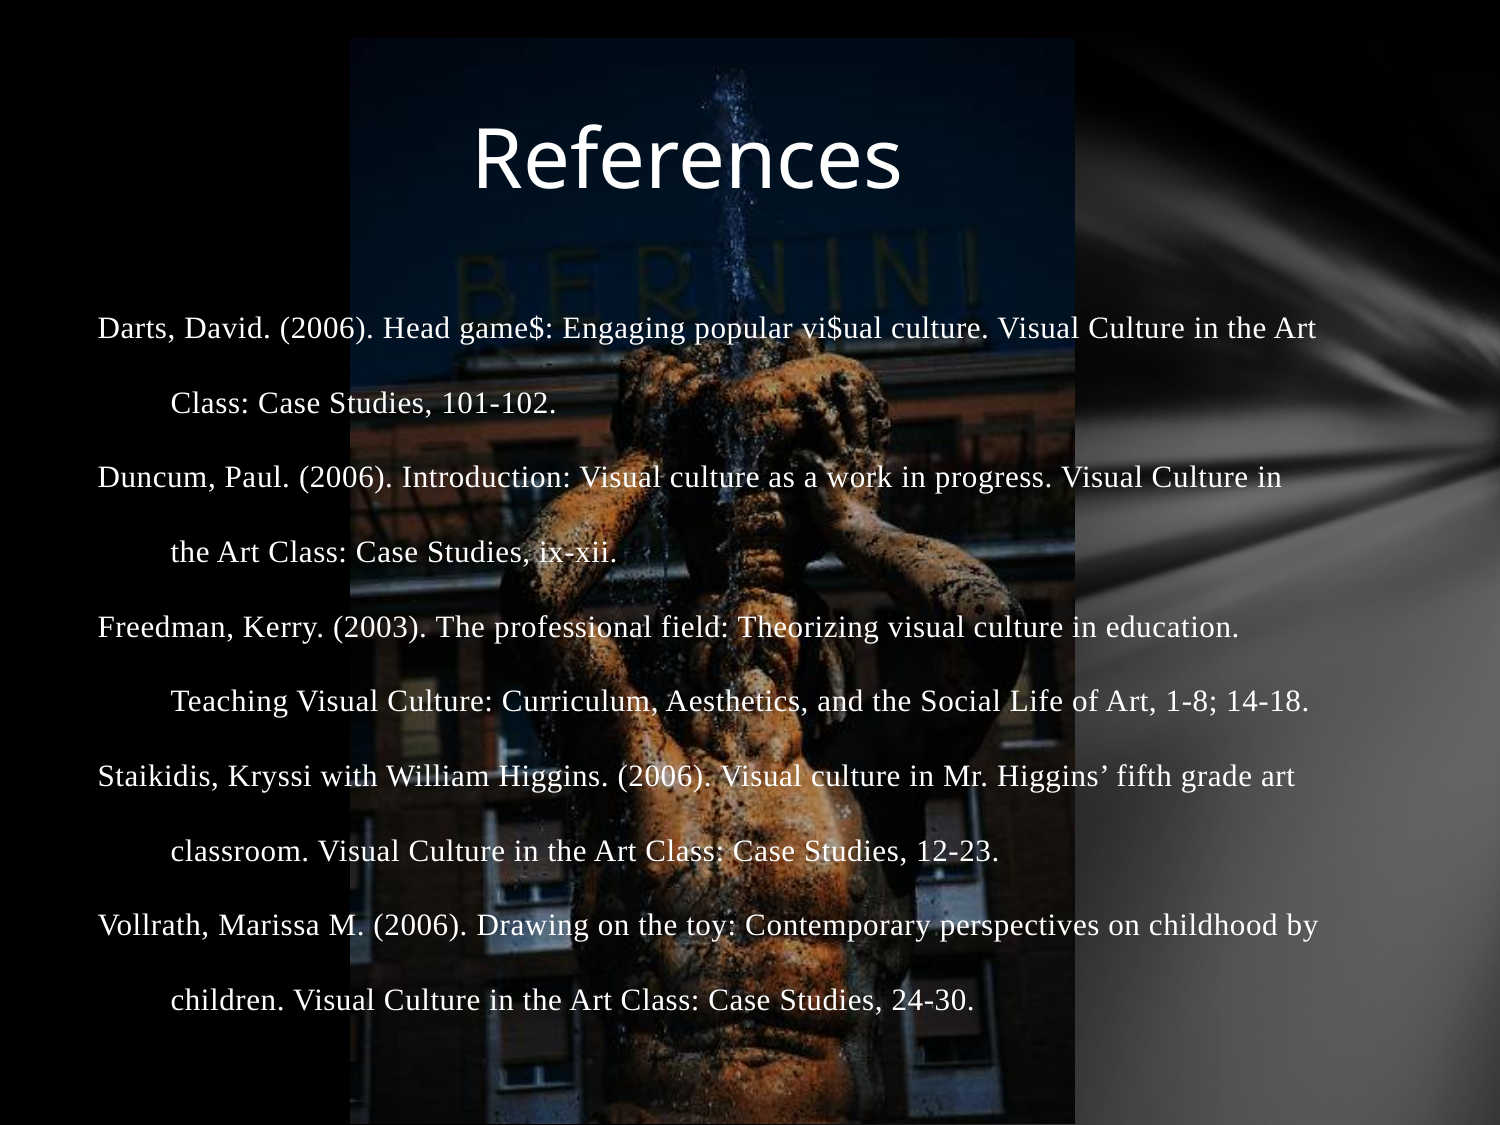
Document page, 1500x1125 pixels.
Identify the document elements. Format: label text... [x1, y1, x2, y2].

list Darts, David. (2006). Head game$: Engaging popular vi$ual culture. Visual Culture in the Art Class: Case Studies, 101-102. Duncum, Paul. (2006). Introduction: Visual culture as a work in progress. Visual Culture in the Art Class: Case Studies, ix-xii. Freedman, Kerry. (2003). The professional field: Theorizing visual culture in education. Teaching Visual Culture: Curriculum, Aesthetics, and the Social Life of Art, 1-8; 14-18. Staikidis, Kryssi with William Higgins. (2006). Visual culture in Mr. Higgins’ fifth grade art classroom. Visual Culture in the Art Class: Case Studies, 12-23. Vollrath, Marissa M. (2006). Drawing on the toy: Contemporary perspectives on childhood by children. Visual Culture in the Art Class: Case Studies, 24-30. [1081, 262, 1343, 1038]
picture [349, 38, 1076, 1124]
list Darts, David. (2006). Head game$: Engaging popular vi$ual culture. Visual Culture in the Art Class: Case Studies, 101-102. Duncum, Paul. (2006). Introduction: Visual culture as a work in progress. Visual Culture in the Art Class: Case Studies, ix-xii. Freedman, Kerry. (2003). The professional field: Theorizing visual culture in education. Teaching Visual Culture: Curriculum, Aesthetics, and the Social Life of Art, 1-8; 14-18. Staikidis, Kryssi with William Higgins. (2006). Visual culture in Mr. Higgins’ fifth grade art classroom. Visual Culture in the Art Class: Case Studies, 12-23. Vollrath, Marissa M. (2006). Drawing on the toy: Contemporary perspectives on childhood by children. Visual Culture in the Art Class: Case Studies, 24-30. [82, 262, 343, 1038]
title References [57, 37, 1318, 213]
